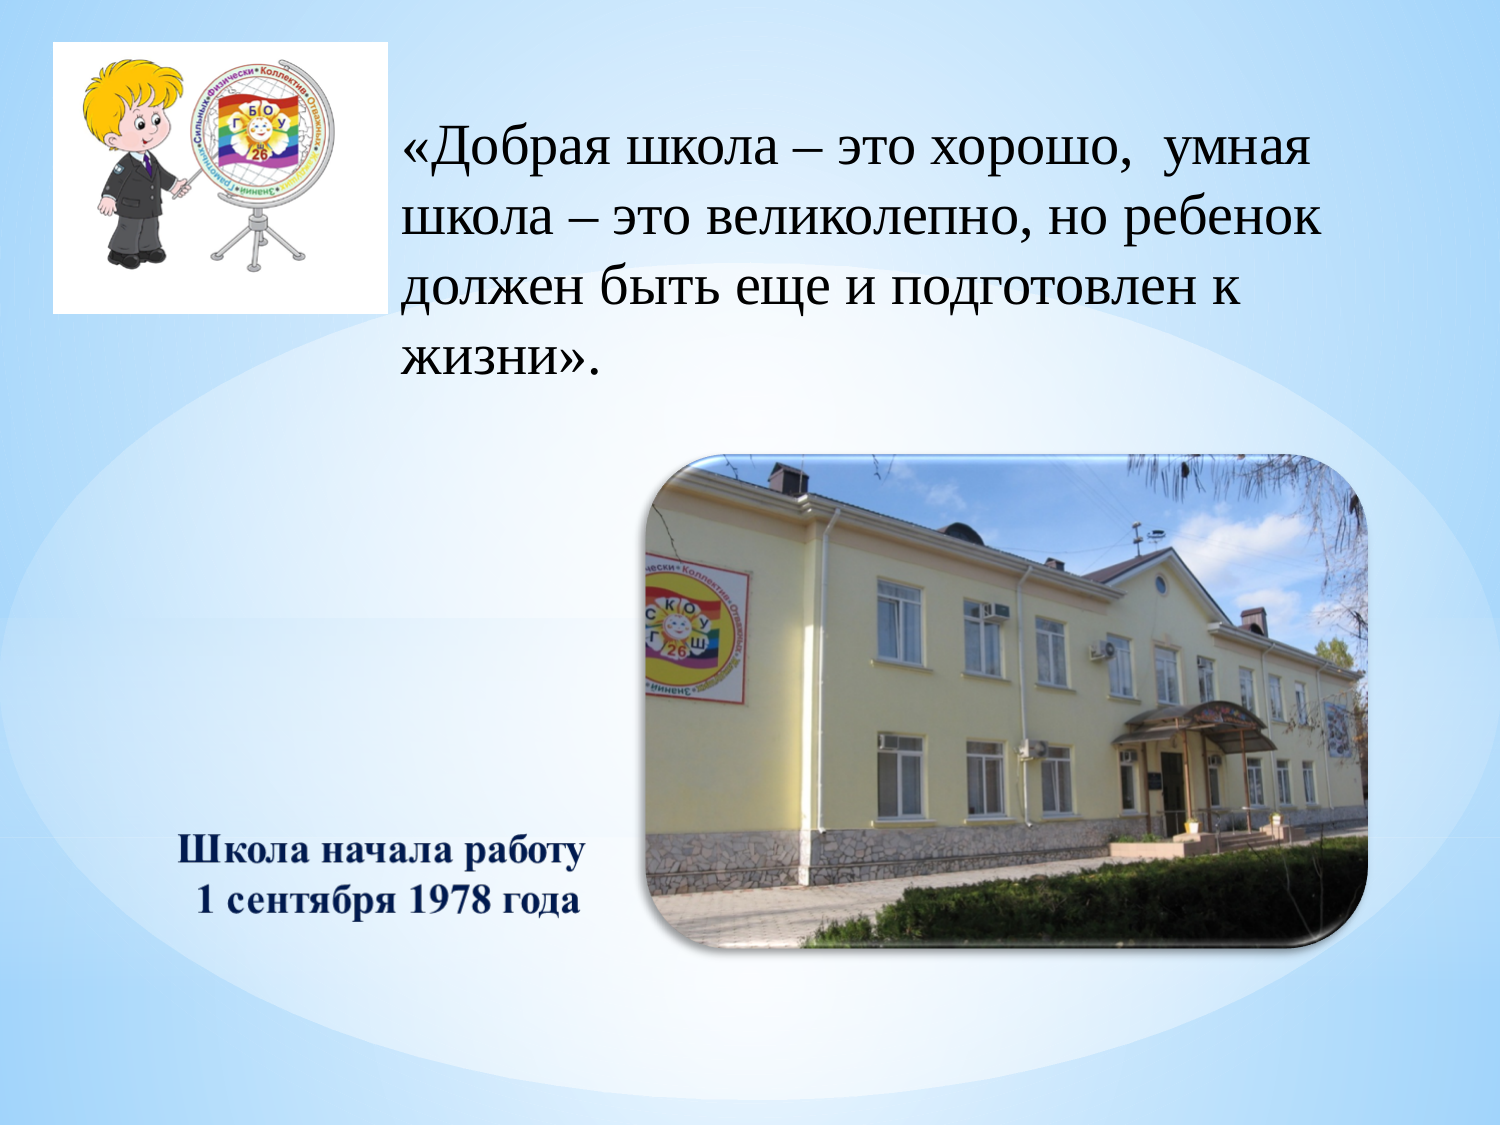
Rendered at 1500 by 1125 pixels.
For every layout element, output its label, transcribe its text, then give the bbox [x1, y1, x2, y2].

text_box «Добрая школа – это хорошо, умная школа – это великолепно, но ребенок должен быть еще и подготовлен к жизни». [387, 98, 1382, 394]
picture [150, 809, 624, 948]
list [626, 444, 1378, 967]
picture [52, 42, 388, 315]
